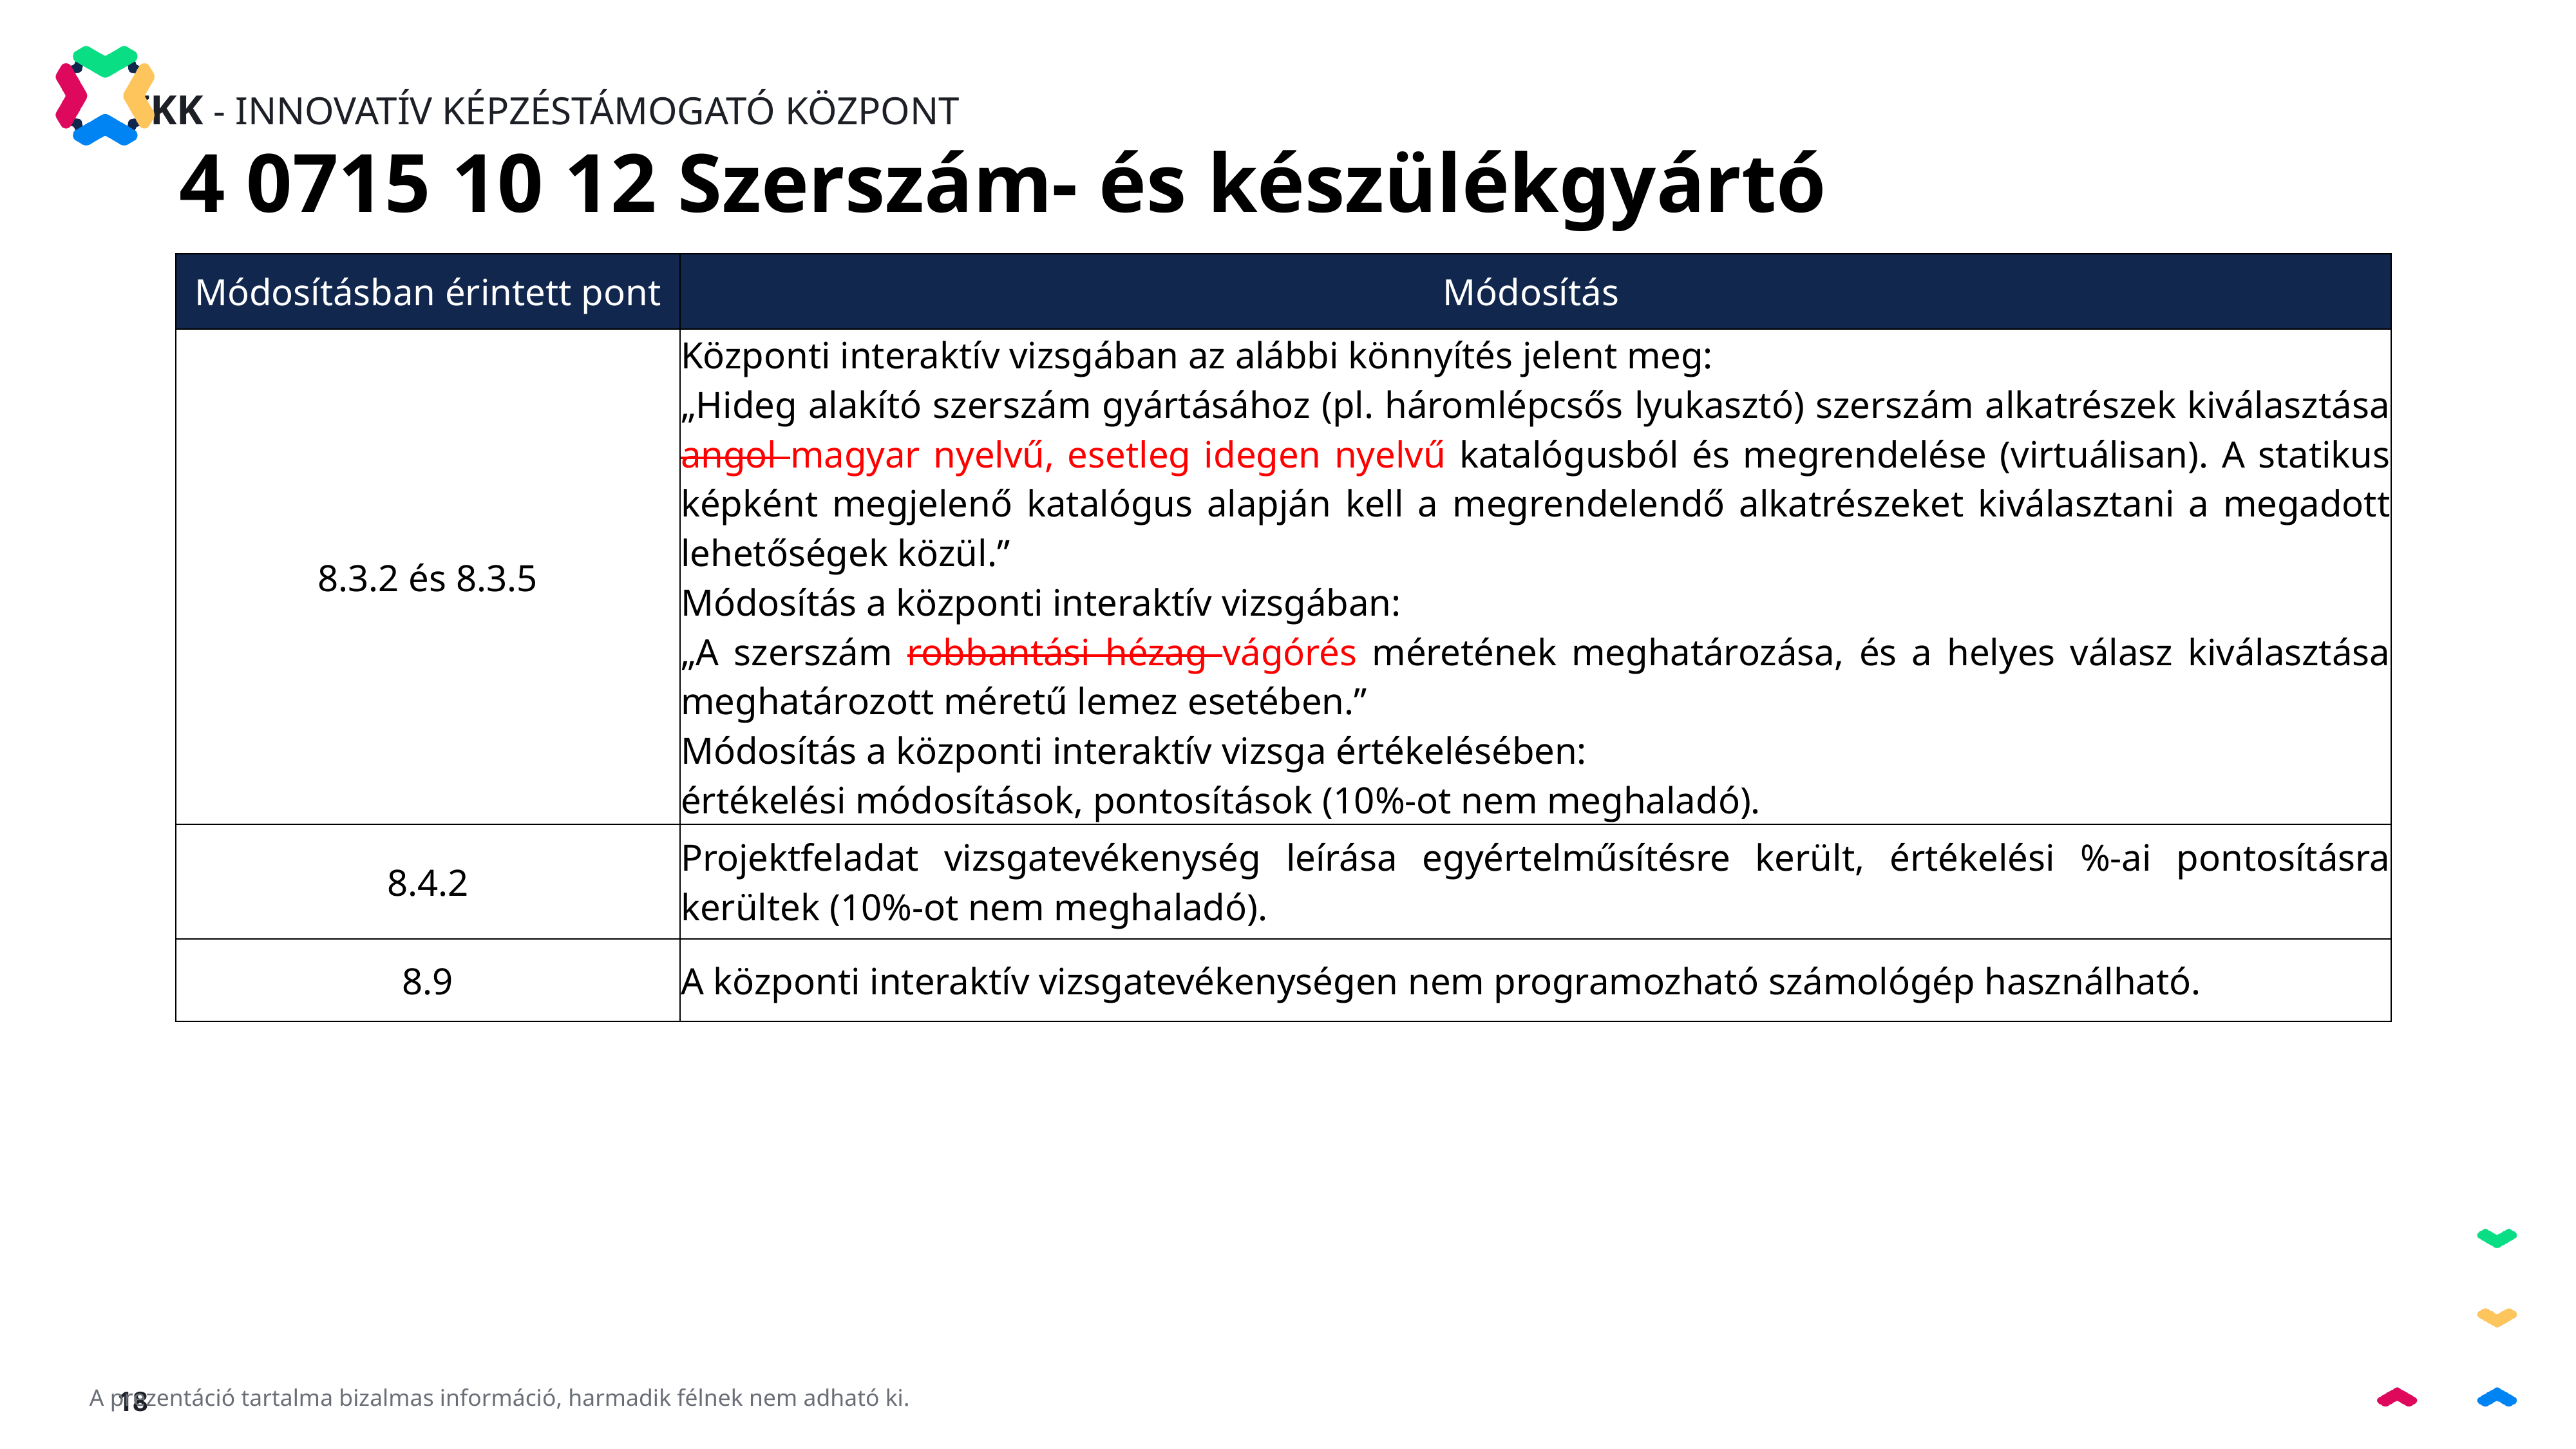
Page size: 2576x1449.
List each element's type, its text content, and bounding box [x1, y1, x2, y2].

table_header Módosításban érintett pont [176, 254, 679, 328]
table_cell Központi interaktív vizsgában az alábbi könnyítés jelent meg: „Hideg alakító szerszám gyártásához (pl. háromlépcsős lyukasztó) szerszám alkatrészek kiválasztása angol magyar nyelvű, esetleg idegen nyelvű katalógusból és megrendelése (virtuálisan). A statikus képként megjelenő katalógus alapján kell a megrendelendő alkatrészeket kiválasztani a megadott lehetőségek közül.” Módosítás a központi interaktív vizsgában: „A szerszám robbantási hézag vágórés méretének meghatározása, és a helyes válasz kiválasztása meghatározott méretű lemez esetében.” Módosítás a központi interaktív vizsga értékelésében: értékelési módosítások, pontosítások (10%-ot nem meghaladó). [681, 330, 2391, 824]
table_cell 8.4.2 [176, 825, 679, 938]
list 4 0715 10 12 Szerszám- és készülékgyártó [179, 131, 2339, 204]
table_cell 8.9 [176, 940, 679, 1021]
table_cell Projektfeladat vizsgatevékenység leírása egyértelműsítésre került, értékelési %-ai pontosításra kerültek (10%-ot nem meghaladó). [681, 825, 2391, 938]
picture [55, 46, 155, 146]
table_cell A központi interaktív vizsgatevékenységen nem programozható számológép használható. [681, 940, 2391, 1021]
table_header Módosítás [681, 254, 2391, 328]
table_cell 8.3.2 és 8.3.5 [176, 330, 679, 824]
picture [2377, 1229, 2517, 1406]
